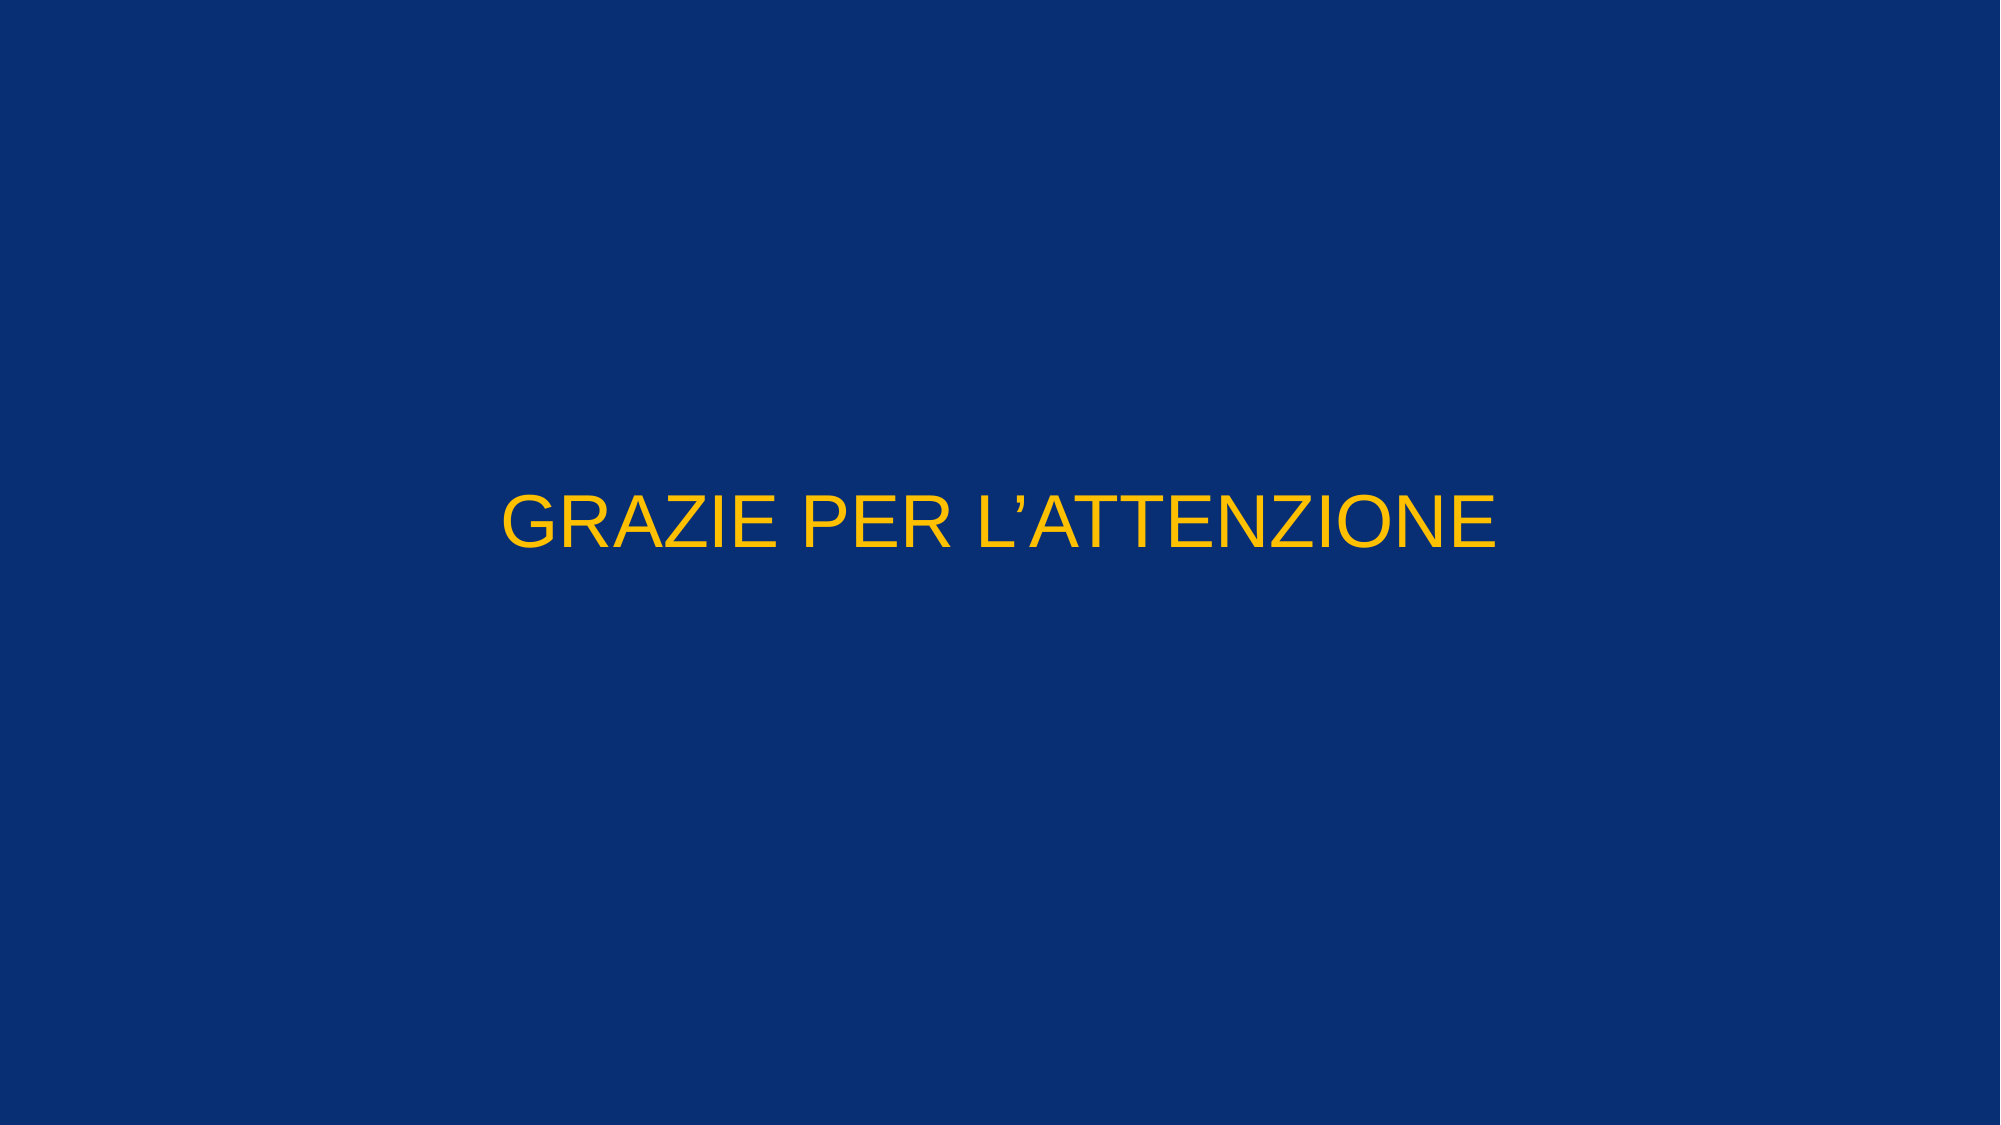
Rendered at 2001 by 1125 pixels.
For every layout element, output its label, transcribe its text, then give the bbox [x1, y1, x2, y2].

list GRAZIE PER L’ATTENZIONE [99, 465, 1900, 600]
